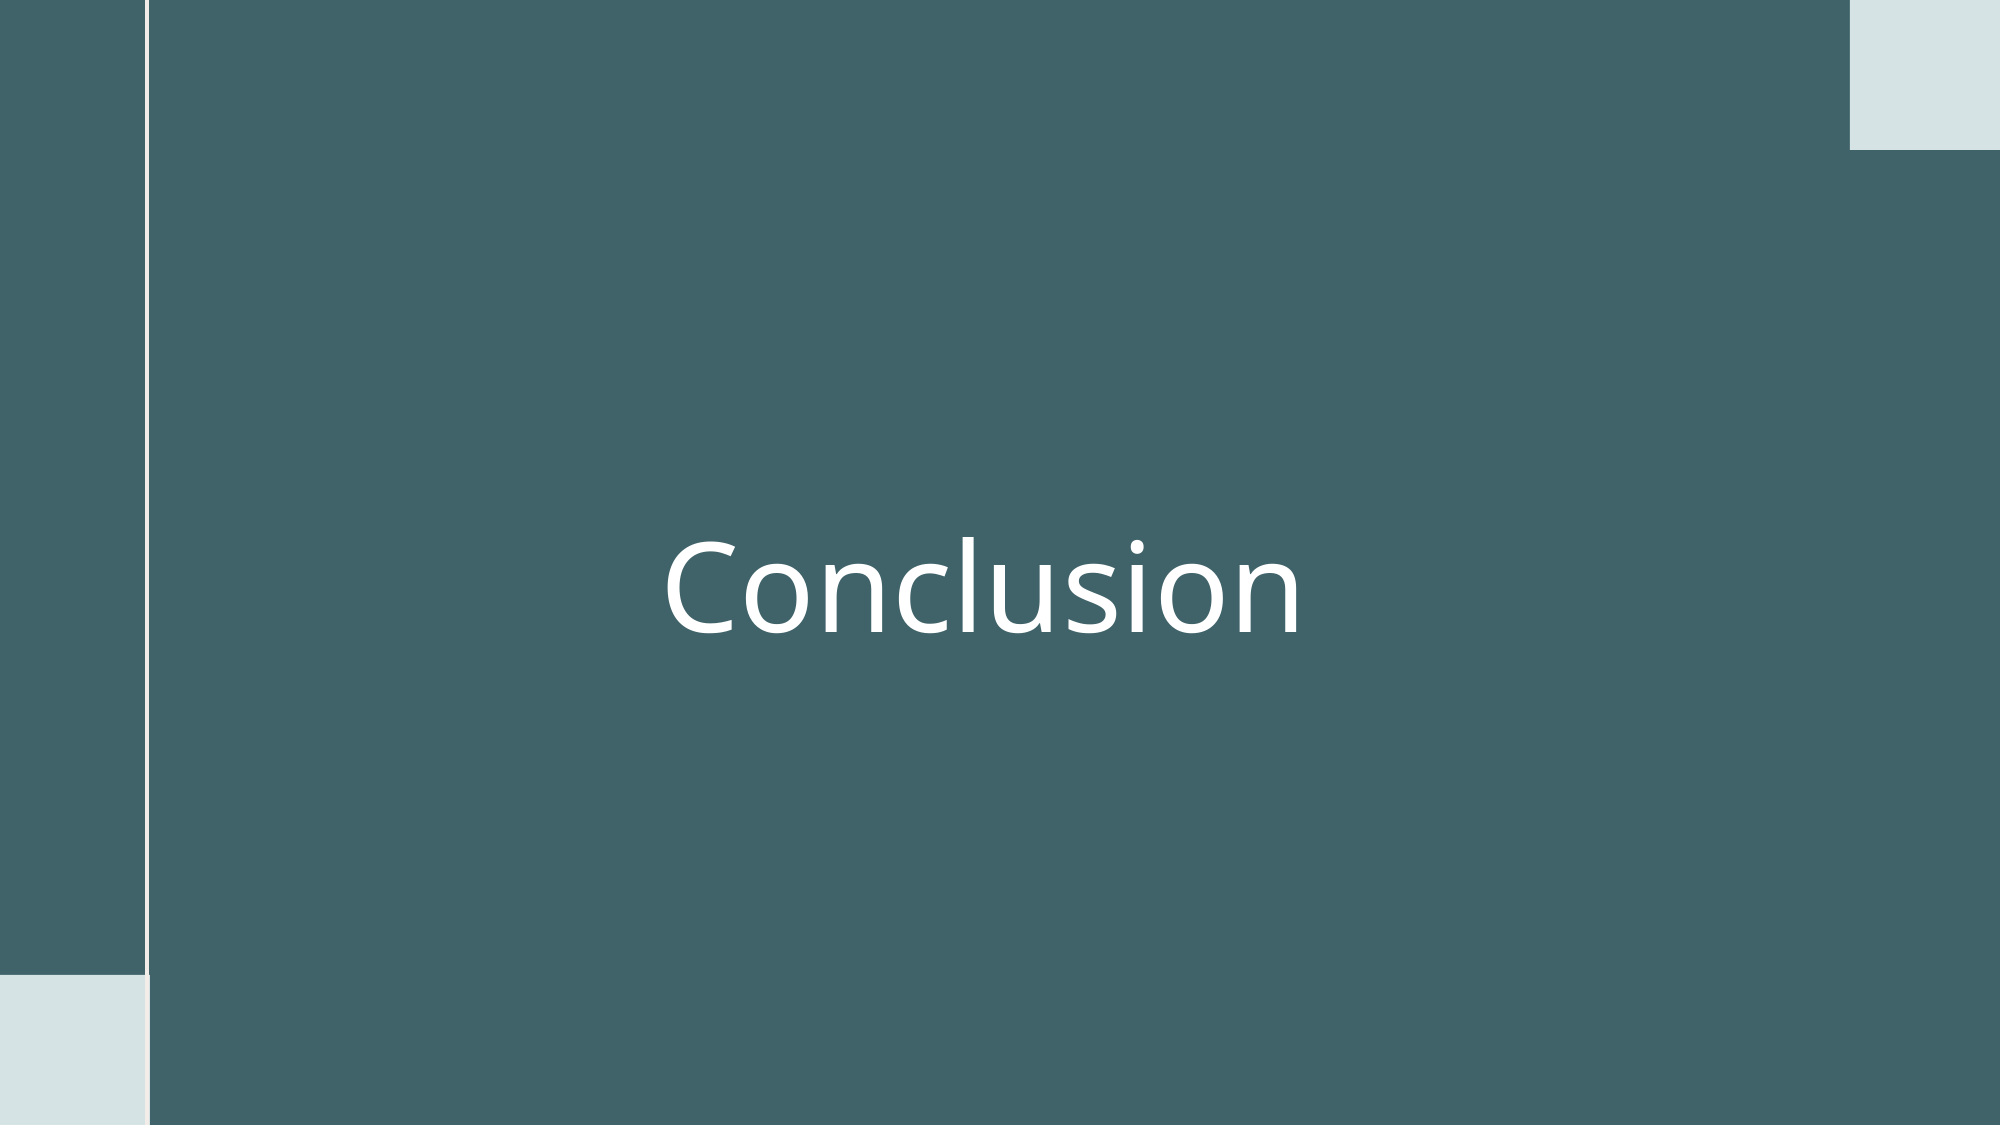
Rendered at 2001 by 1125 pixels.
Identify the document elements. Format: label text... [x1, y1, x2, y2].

title Conclusion [645, 0, 1355, 668]
